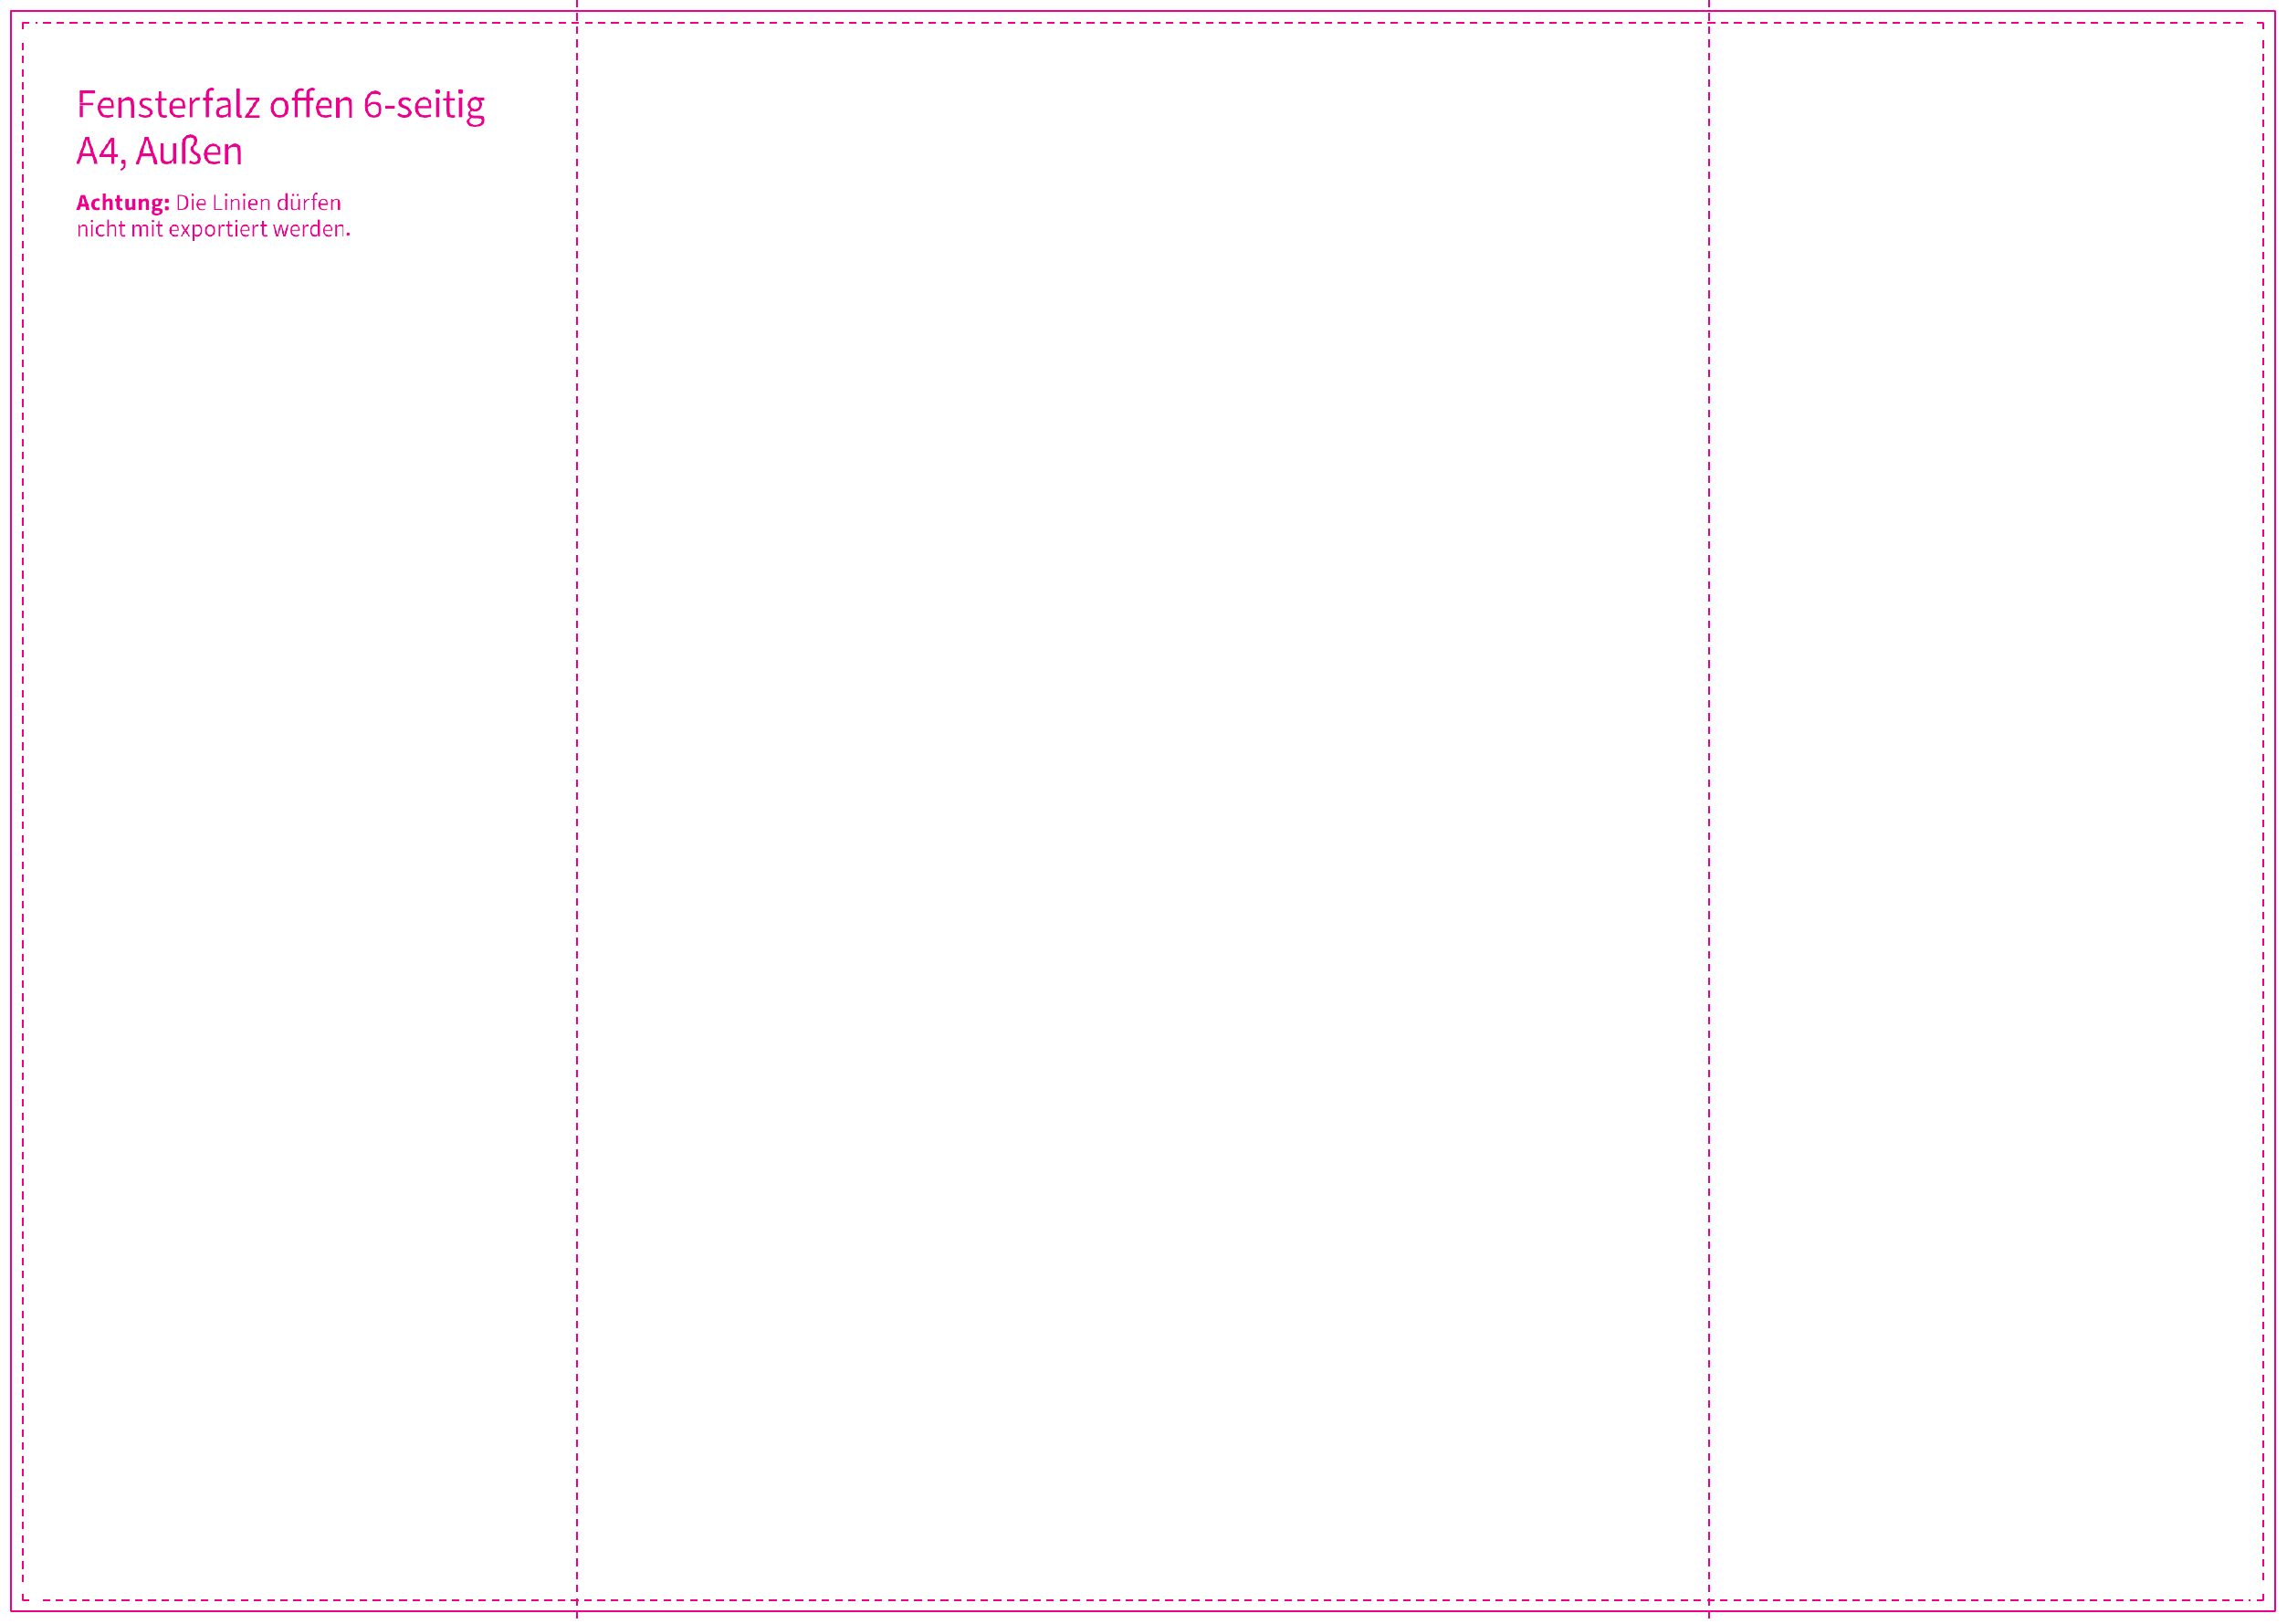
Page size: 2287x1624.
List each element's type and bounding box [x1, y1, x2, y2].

text_box [2256, 22, 2264, 29]
text_box [270, 88, 352, 119]
text_box [22, 22, 29, 29]
text_box [76, 137, 126, 171]
text_box [2256, 1593, 2264, 1600]
text_box [364, 89, 486, 127]
text_box [75, 193, 351, 241]
text_box [135, 134, 241, 165]
text_box [79, 88, 260, 119]
text_box [22, 1593, 29, 1600]
